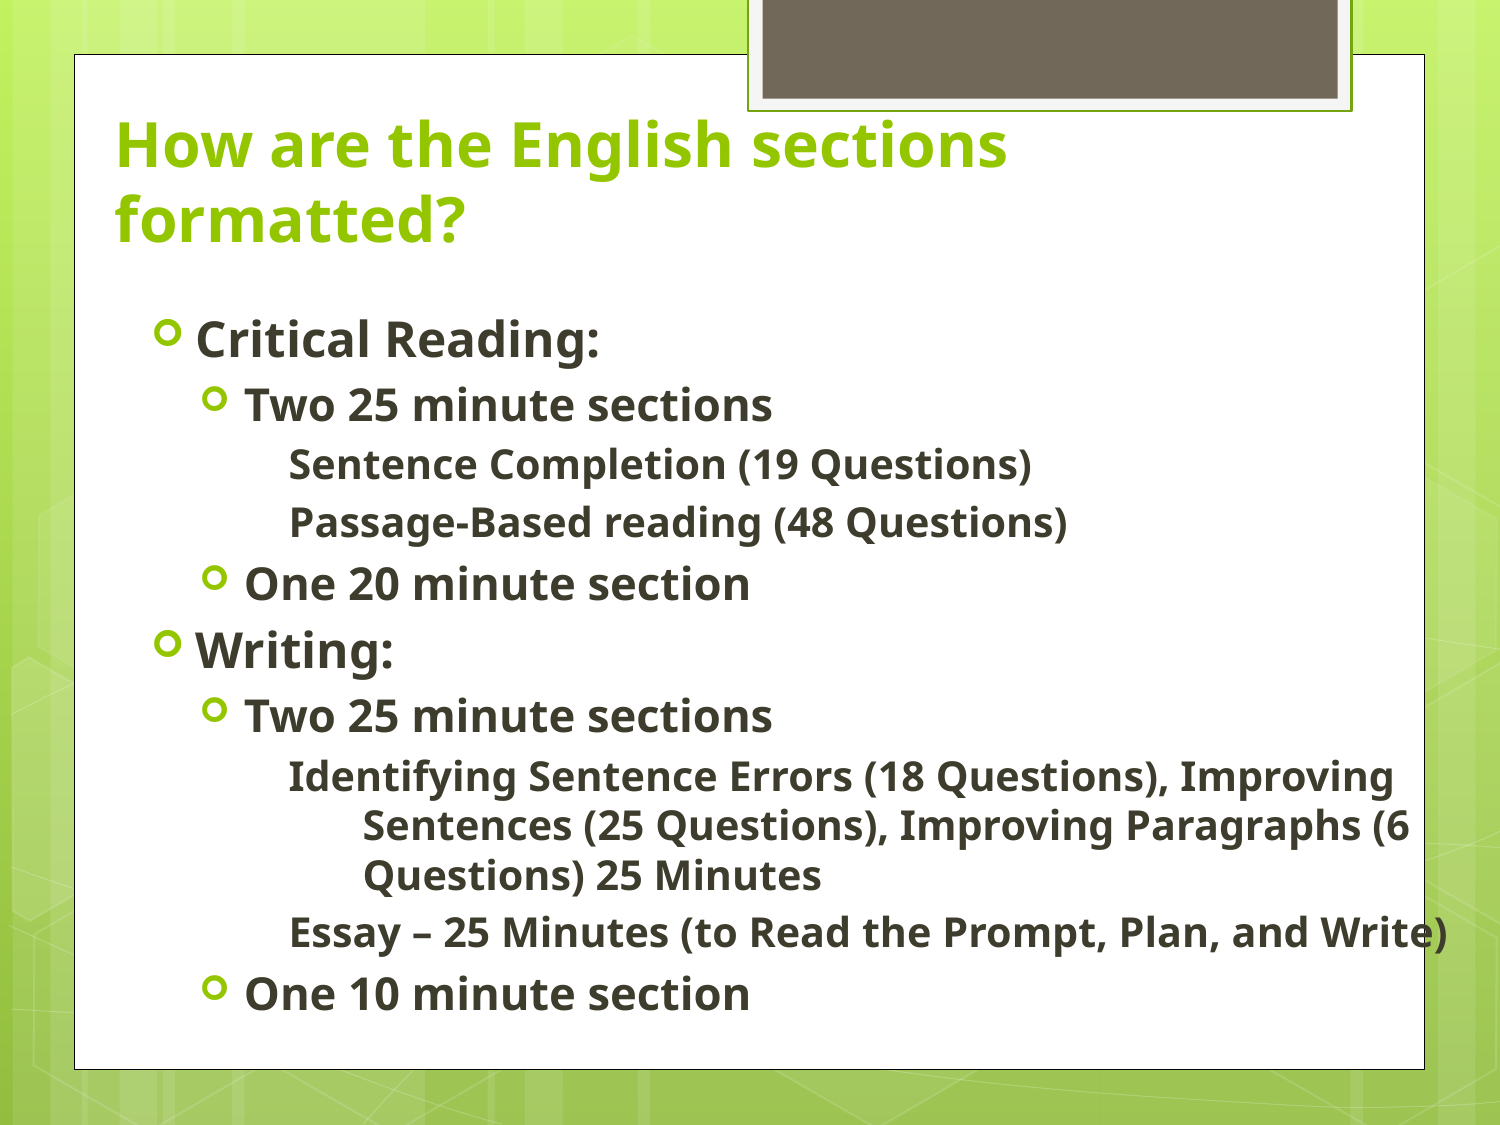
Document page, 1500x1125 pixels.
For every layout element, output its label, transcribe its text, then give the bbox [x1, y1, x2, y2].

list Critical Reading: Two 25 minute sections Sentence Completion (19 Questions) Passage-Based reading (48 Questions) One 20 minute section Writing: Two 25 minute sections Identifying Sentence Errors (18 Questions), Improving Sentences (25 Questions), Improving Paragraphs (6 Questions) 25 Minutes Essay – 25 Minutes (to Read the Prompt, Plan, and Write) One 10 minute section [125, 299, 1475, 1050]
title How are the English sections formatted? [99, 75, 1328, 263]
